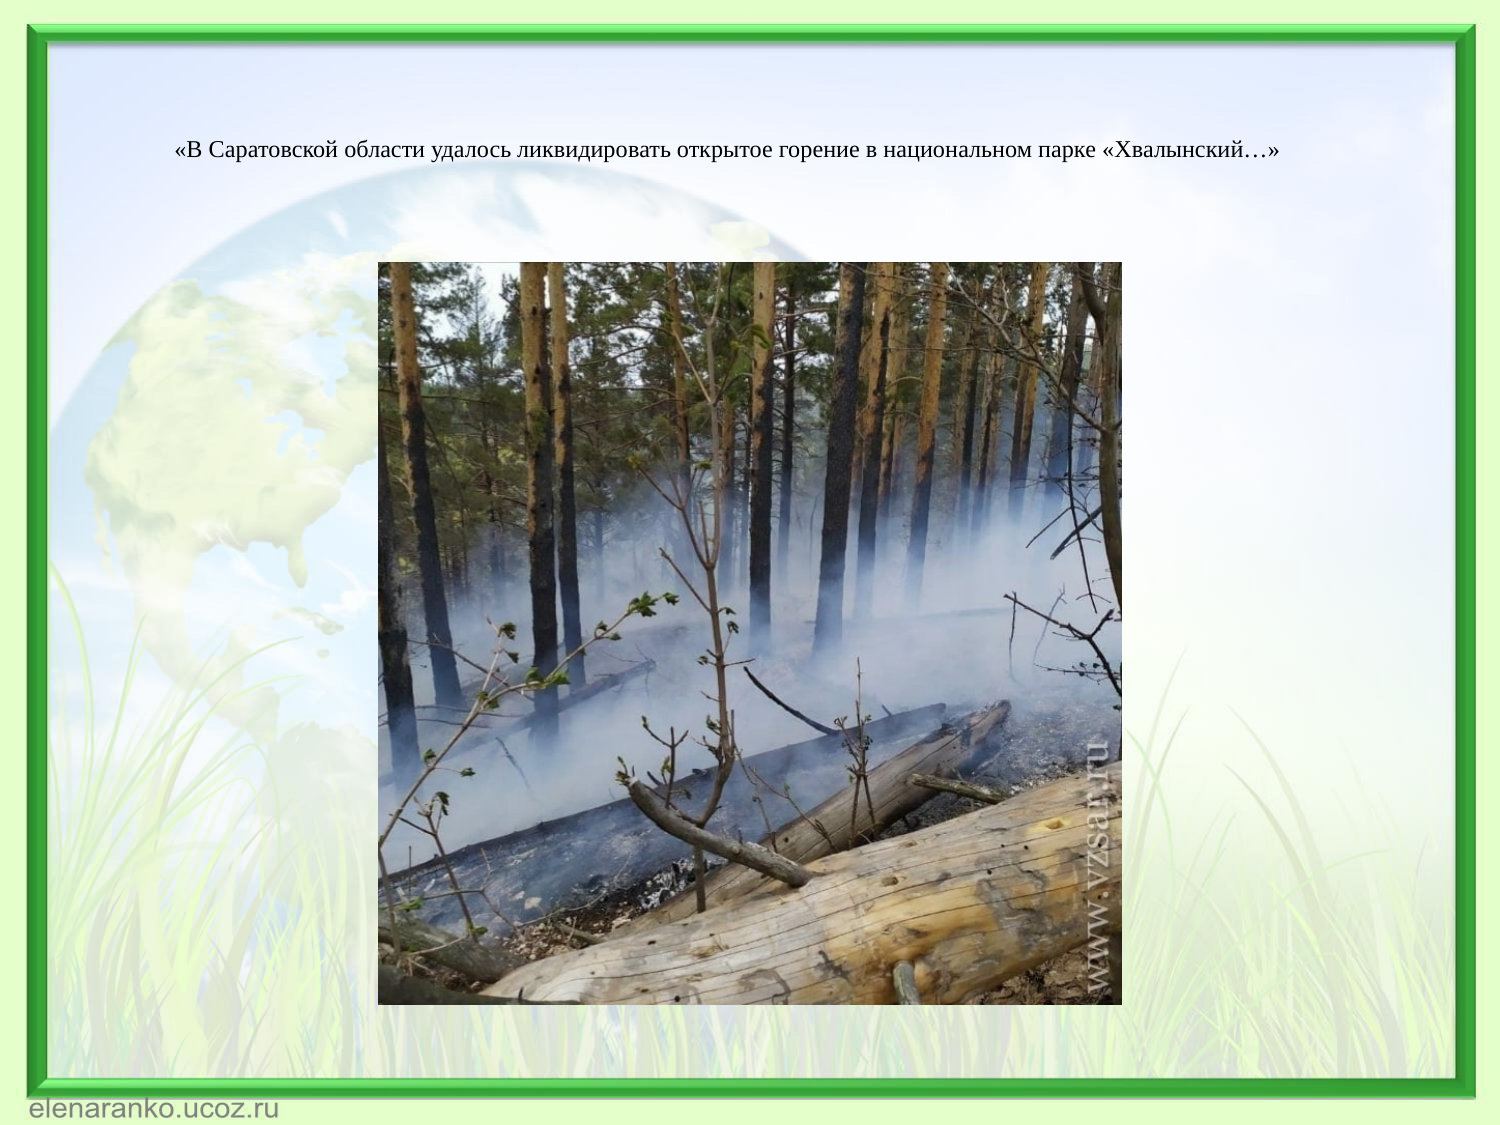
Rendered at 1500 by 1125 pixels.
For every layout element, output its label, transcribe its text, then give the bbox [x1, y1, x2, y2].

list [377, 262, 1122, 1006]
picture [0, 0, 1500, 1125]
title «В Саратовской области удалось ликвидировать открытое горение в национальном парке «Хвалынский…» [53, 66, 1404, 219]
